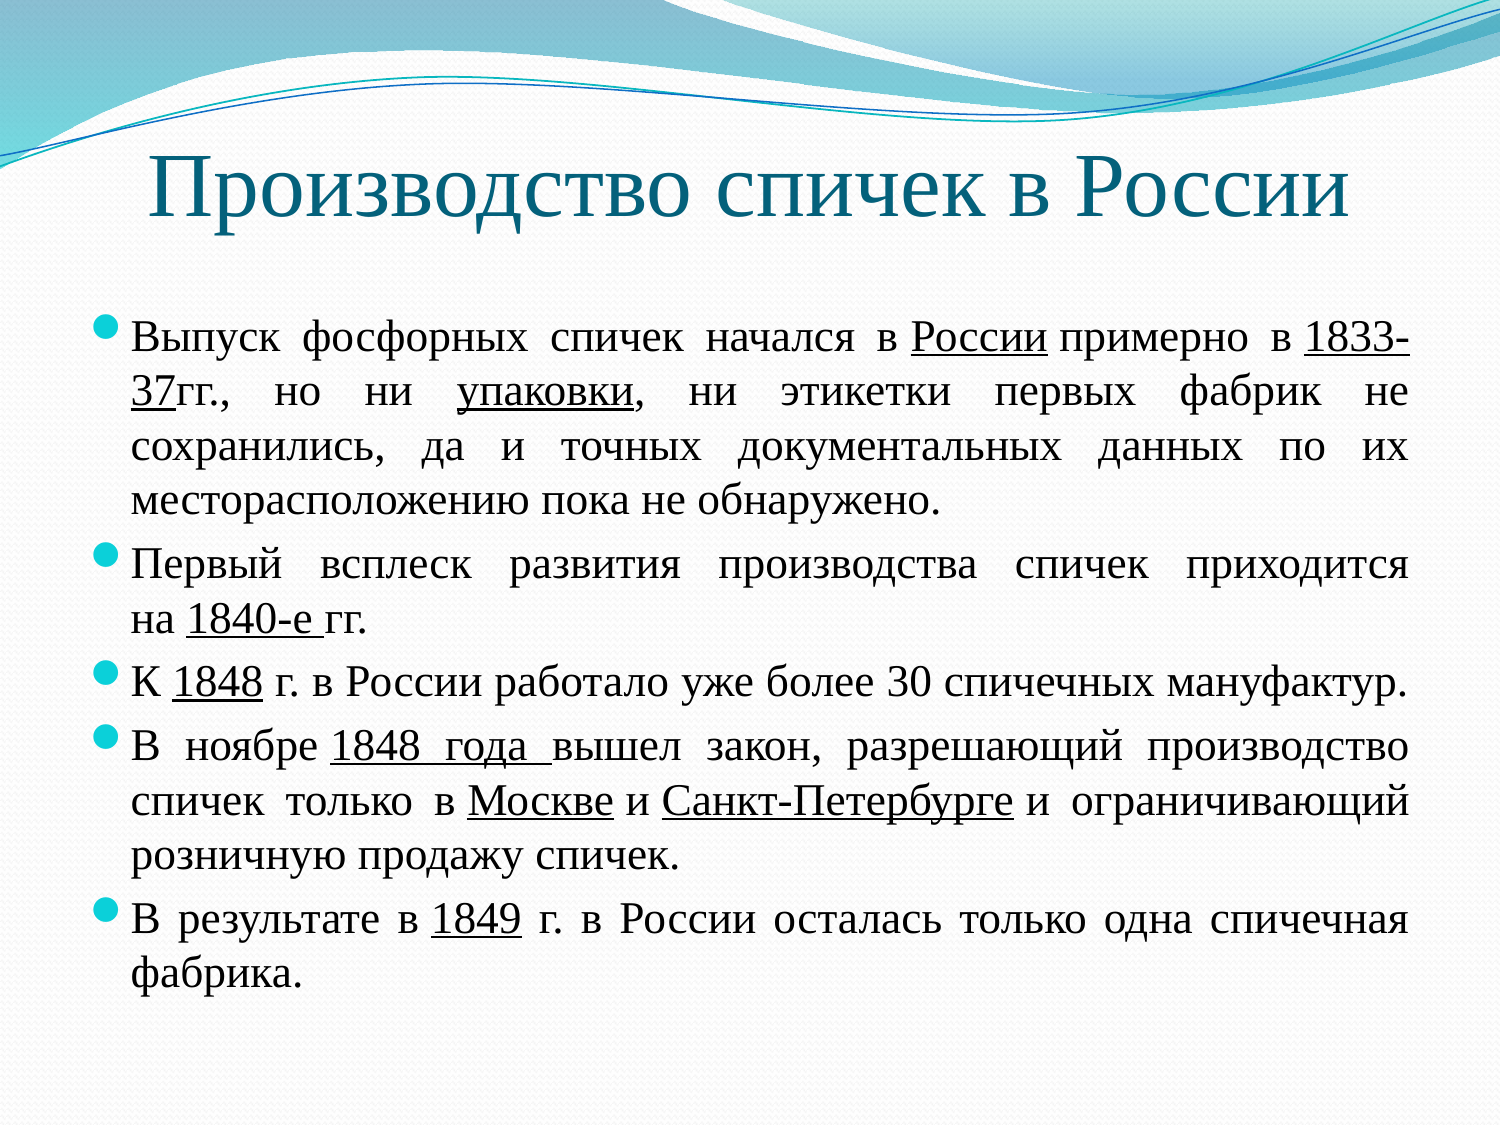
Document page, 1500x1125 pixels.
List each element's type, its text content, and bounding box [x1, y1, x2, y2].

title Производство спичек в России [75, 115, 1425, 234]
list Выпуск фосфорных спичек начался в России примерно в 1833-37гг., но ни упаковки, ни этикетки первых фабрик не сохранились, да и точных документальных данных по их месторасположению пока не обнаружено. Первый всплеск развития производства спичек приходится на 1840-е гг. К 1848 г. в России работало уже более 30 спичечных мануфактур. В ноябре 1848 года вышел закон, разрешающий производство спичек только в Москве и Санкт-Петербурге и ограничивающий розничную продажу спичек. В результате в 1849 г. в России осталась только одна спичечная фабрика. [75, 234, 1425, 1038]
